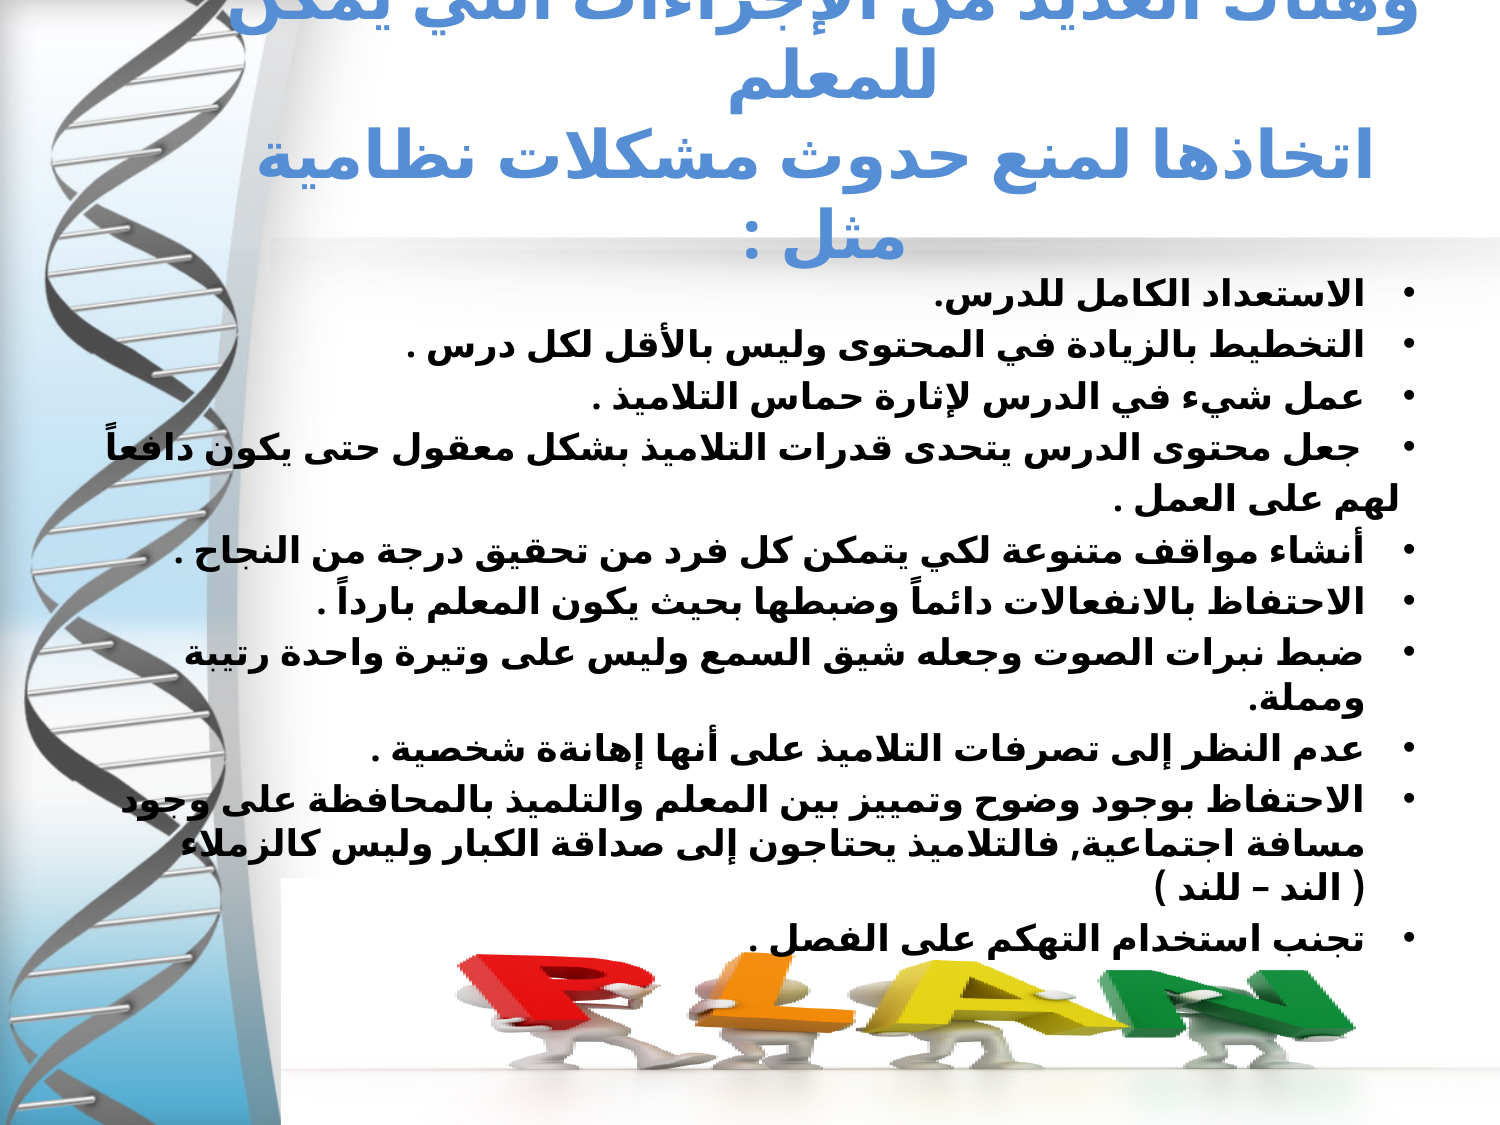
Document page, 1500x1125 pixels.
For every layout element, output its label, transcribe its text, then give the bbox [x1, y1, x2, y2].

list الاستعداد الكامل للدرس. التخطيط بالزيادة في المحتوى وليس بالأقل لكل درس . عمل شيء في الدرس لإثارة حماس التلاميذ . جعل محتوى الدرس يتحدى قدرات التلاميذ بشكل معقول حتى يكون دافعاً لهم على العمل . أنشاء مواقف متنوعة لكي يتمكن كل فرد من تحقيق درجة من النجاح . الاحتفاظ بالانفعالات دائماً وضبطها بحيث يكون المعلم بارداً . ضبط نبرات الصوت وجعله شيق السمع وليس على وتيرة واحدة رتيبة ومملة. عدم النظر إلى تصرفات التلاميذ على أنها إهانةة شخصية . الاحتفاظ بوجود وضوح وتمييز بين المعلم والتلميذ بالمحافظة على وجود مسافة اجتماعية, فالتلاميذ يحتاجون إلى صداقة الكبار وليس كالزملاء ( الند – للند ) تجنب استخدام التهكم على الفصل . [75, 262, 1425, 1005]
title وهناك العديد من الإجراءات التي يمكن للمعلم اتخاذها لمنع حدوث مشكلات نظامية مثل : [150, 58, 1500, 247]
picture [280, 878, 1500, 1125]
